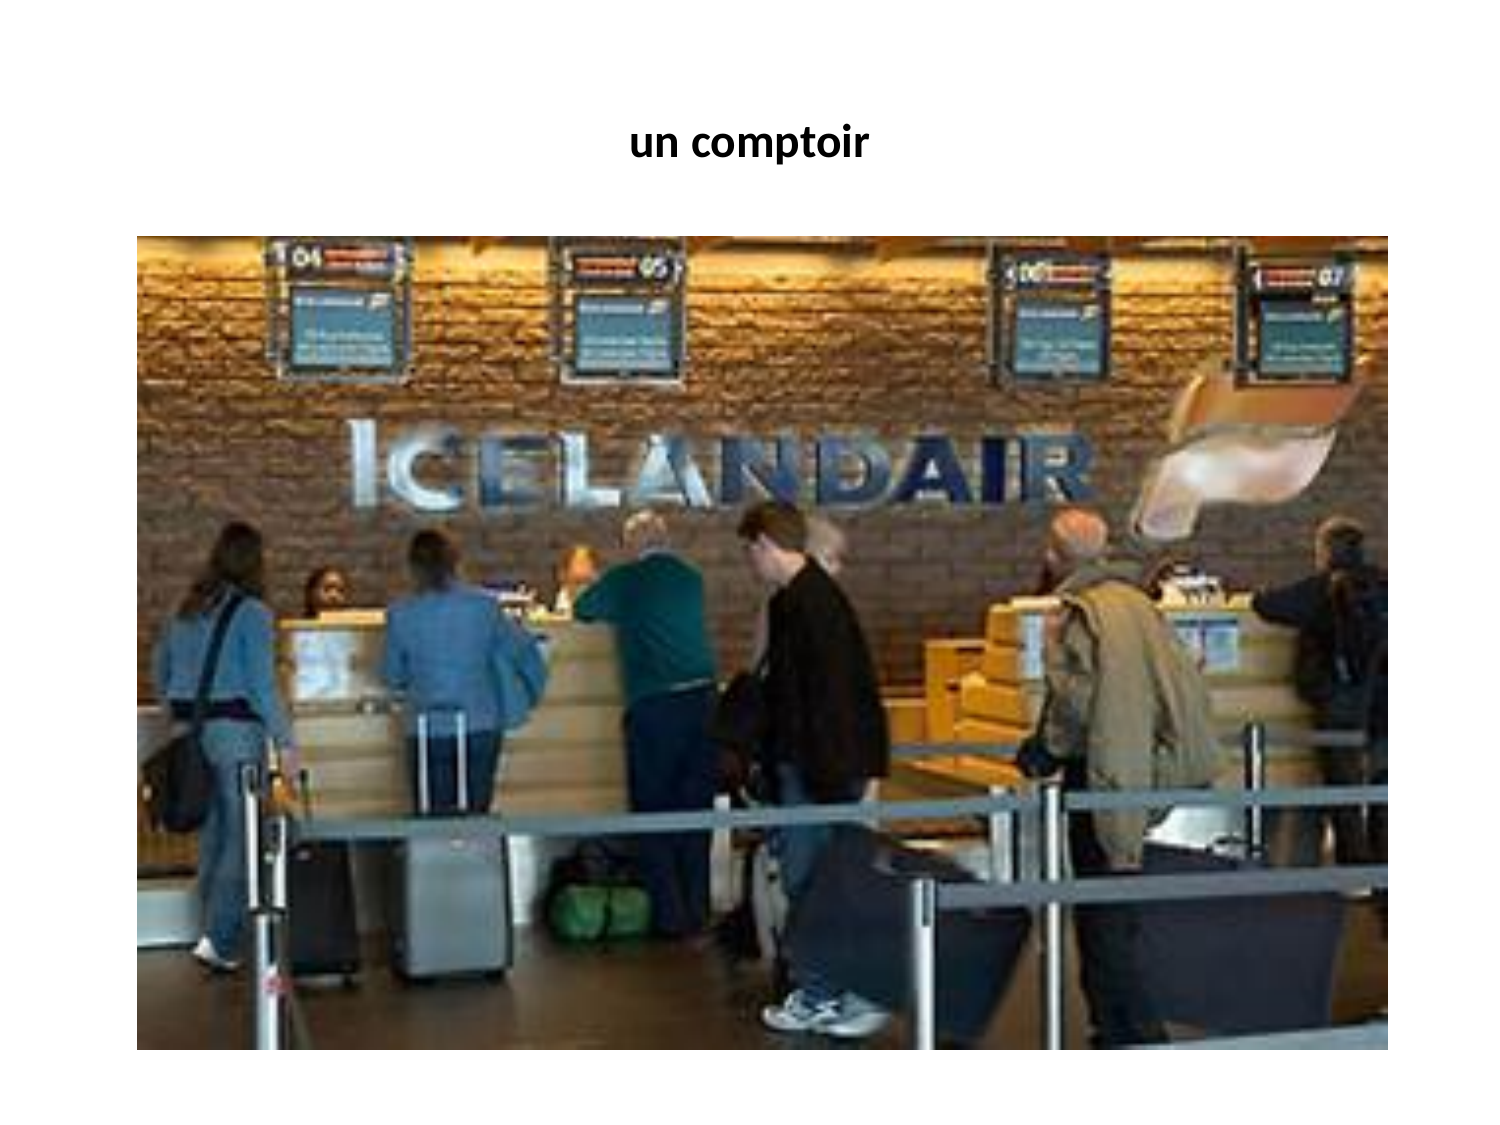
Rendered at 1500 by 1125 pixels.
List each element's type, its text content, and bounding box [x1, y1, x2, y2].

title un comptoir [75, 45, 1425, 233]
picture [137, 236, 1388, 1051]
